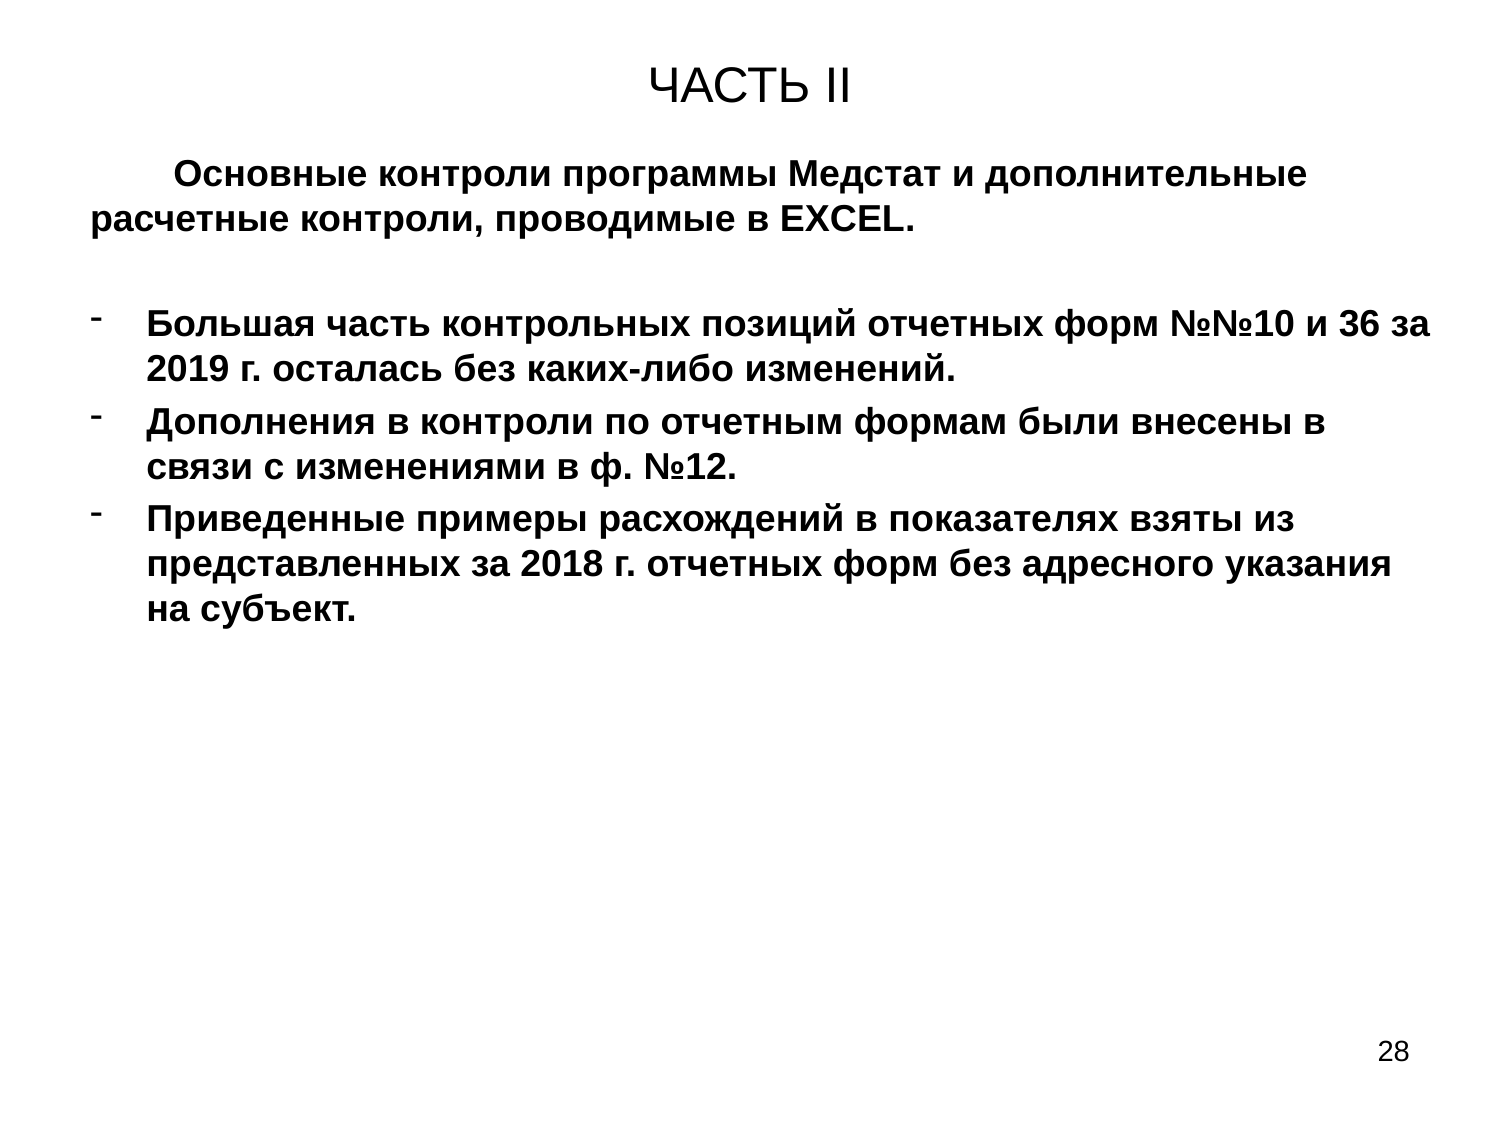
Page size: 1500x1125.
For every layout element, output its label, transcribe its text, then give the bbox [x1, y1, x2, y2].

title ЧАСТЬ II [74, 44, 1426, 120]
slide_number 28 [1074, 1024, 1425, 1103]
list Основные контроли программы Медстат и дополнительные расчетные контроли, проводимые в EXCEL. Большая часть контрольных позиций отчетных форм №№10 и 36 за 2019 г. осталась без каких-либо изменений. Дополнения в контроли по отчетным формам были внесены в связи с изменениями в ф. №12. Приведенные примеры расхождений в показателях взяты из представленных за 2018 г. отчетных форм без адресного указания на субъект. [74, 141, 1460, 1025]
